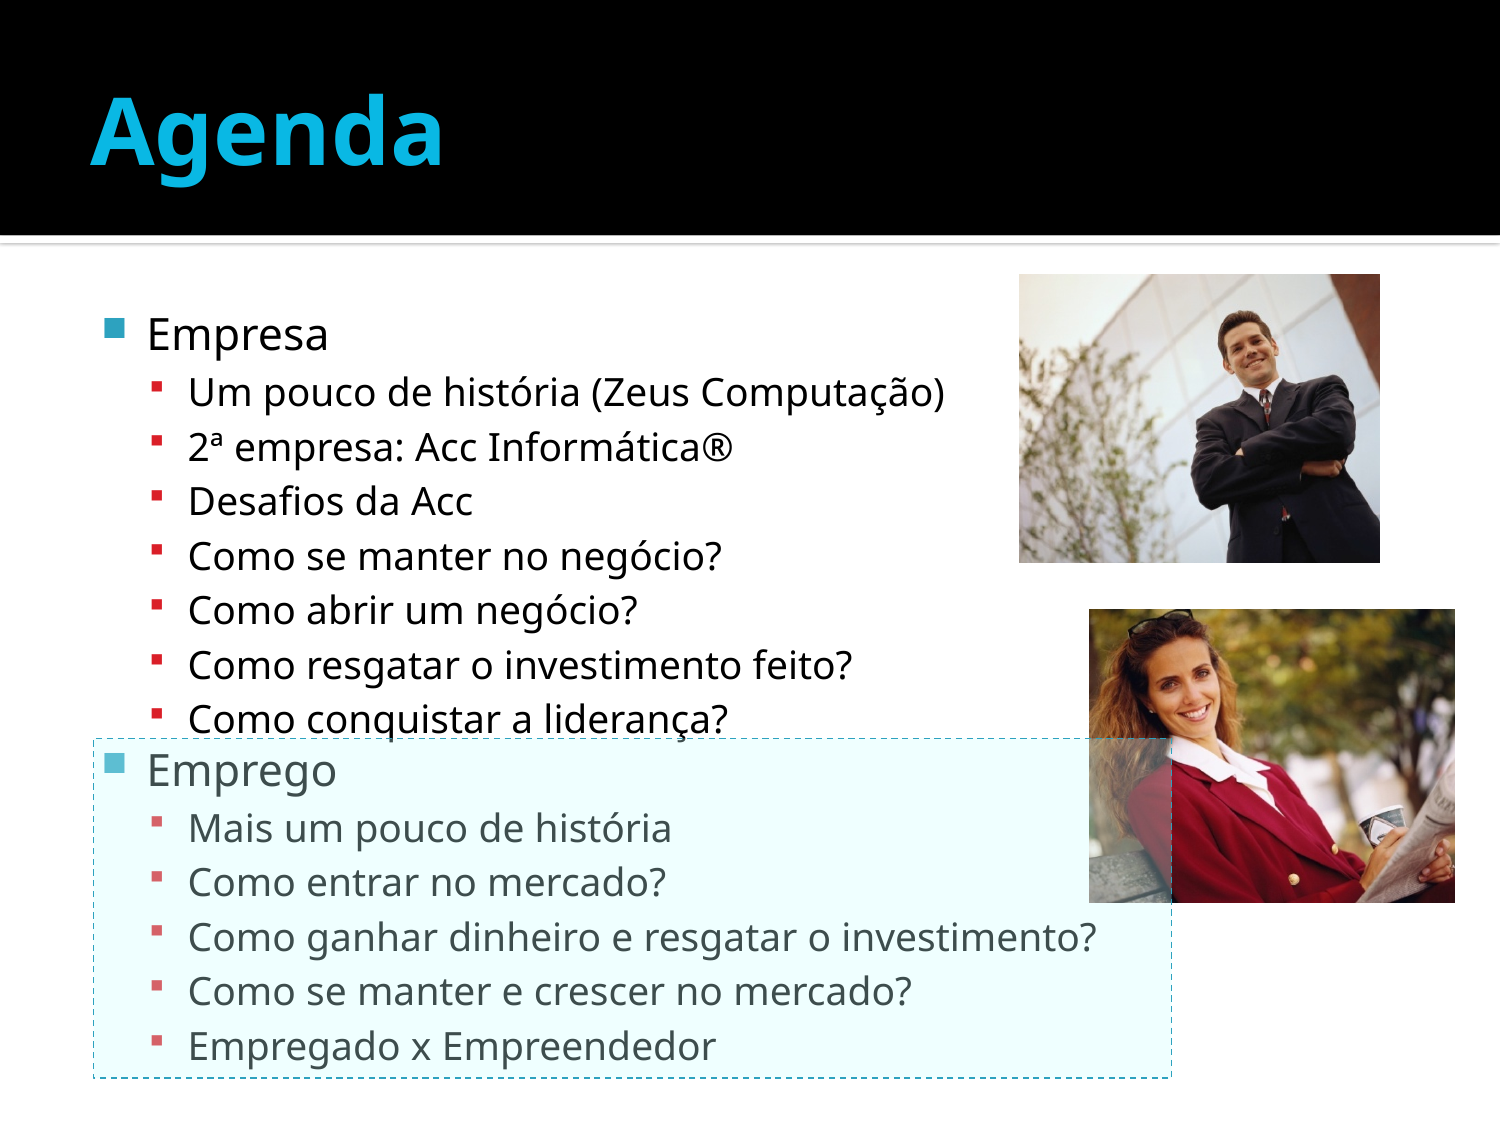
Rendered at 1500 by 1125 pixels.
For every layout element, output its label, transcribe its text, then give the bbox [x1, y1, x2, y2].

list Empresa Um pouco de história (Zeus Computação) 2ª empresa: Acc Informática® Desafios da Acc Como se manter no negócio? Como abrir um negócio? Como resgatar o investimento feito? Como conquistar a liderança? Emprego Mais um pouco de história Como entrar no mercado? Como ganhar dinheiro e resgatar o investimento? Como se manter e crescer no mercado? Empregado x Empreendedor [75, 291, 1425, 1079]
text_box [90, 734, 1176, 1082]
title Agenda [75, 25, 1425, 231]
picture [1019, 274, 1380, 563]
picture [1089, 609, 1455, 903]
